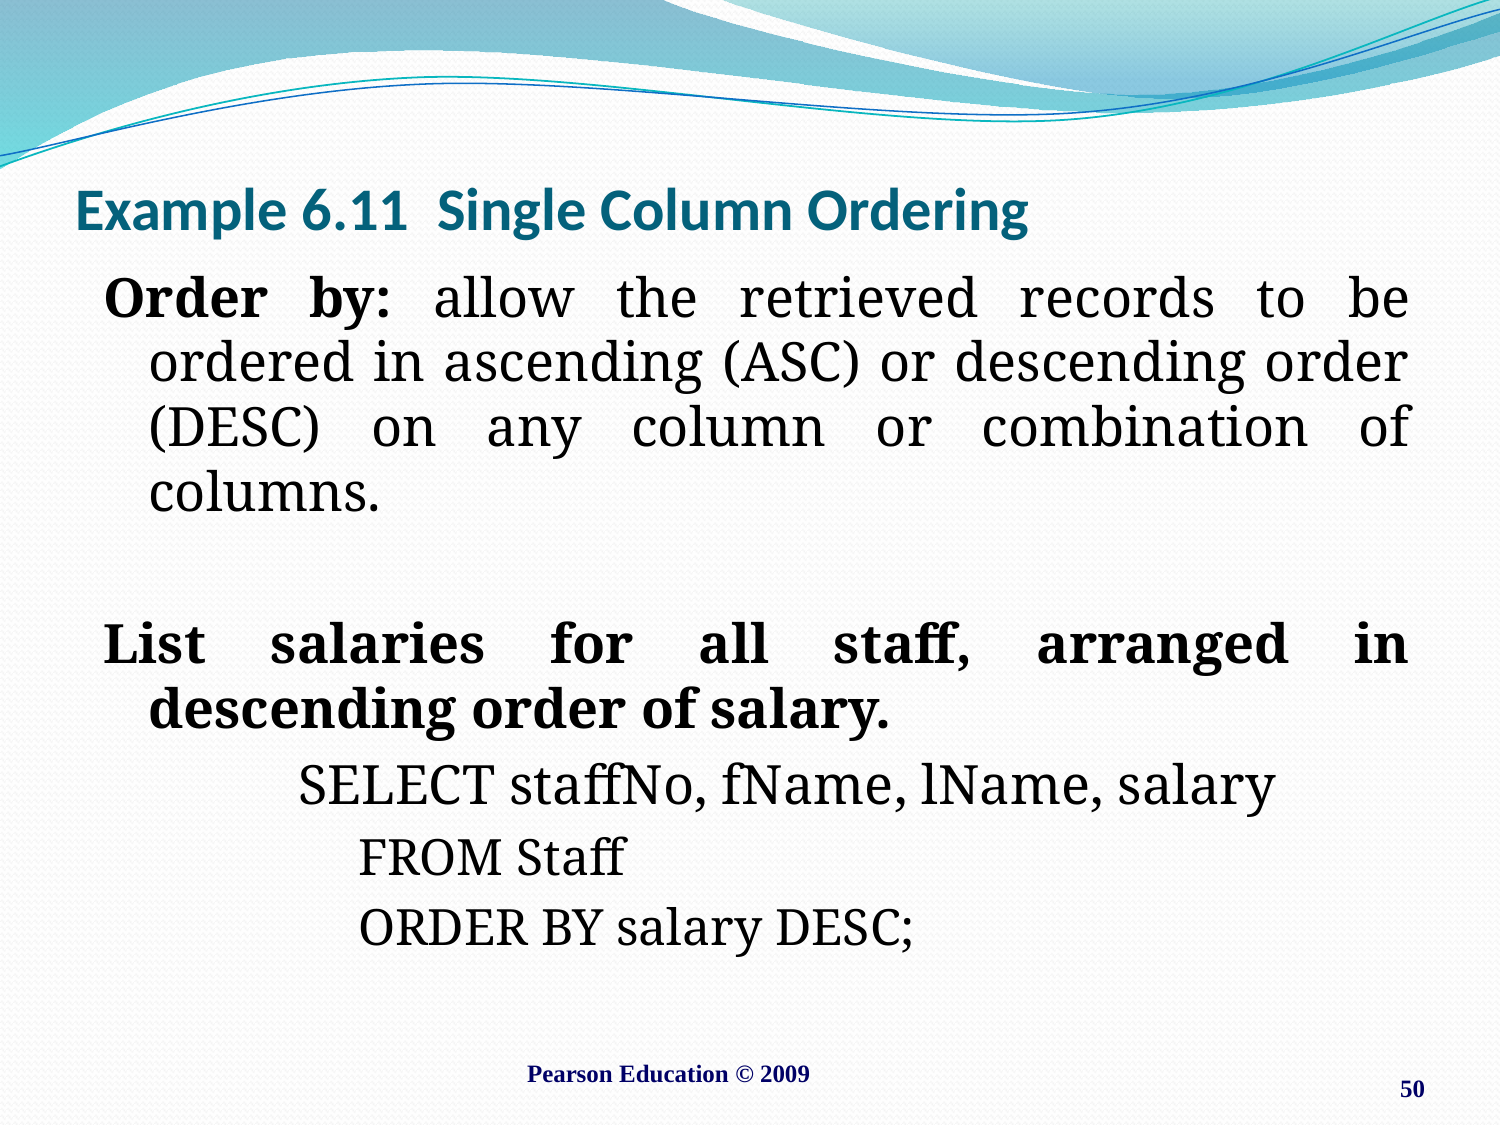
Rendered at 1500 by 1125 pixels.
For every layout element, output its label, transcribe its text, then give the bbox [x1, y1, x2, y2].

slide_number 50 [1299, 1042, 1425, 1103]
list Order by: allow the retrieved records to be ordered in ascending (ASC) or descending order (DESC) on any column or combination of columns. List salaries for all staff, arranged in descending order of salary. SELECT staffNo, fName, lName, salary FROM Staff ORDER BY salary DESC; [88, 255, 1426, 931]
title Example 6.11 Single Column Ordering [75, 54, 1425, 243]
text_box Pearson Education © 2009 [512, 1050, 1038, 1095]
